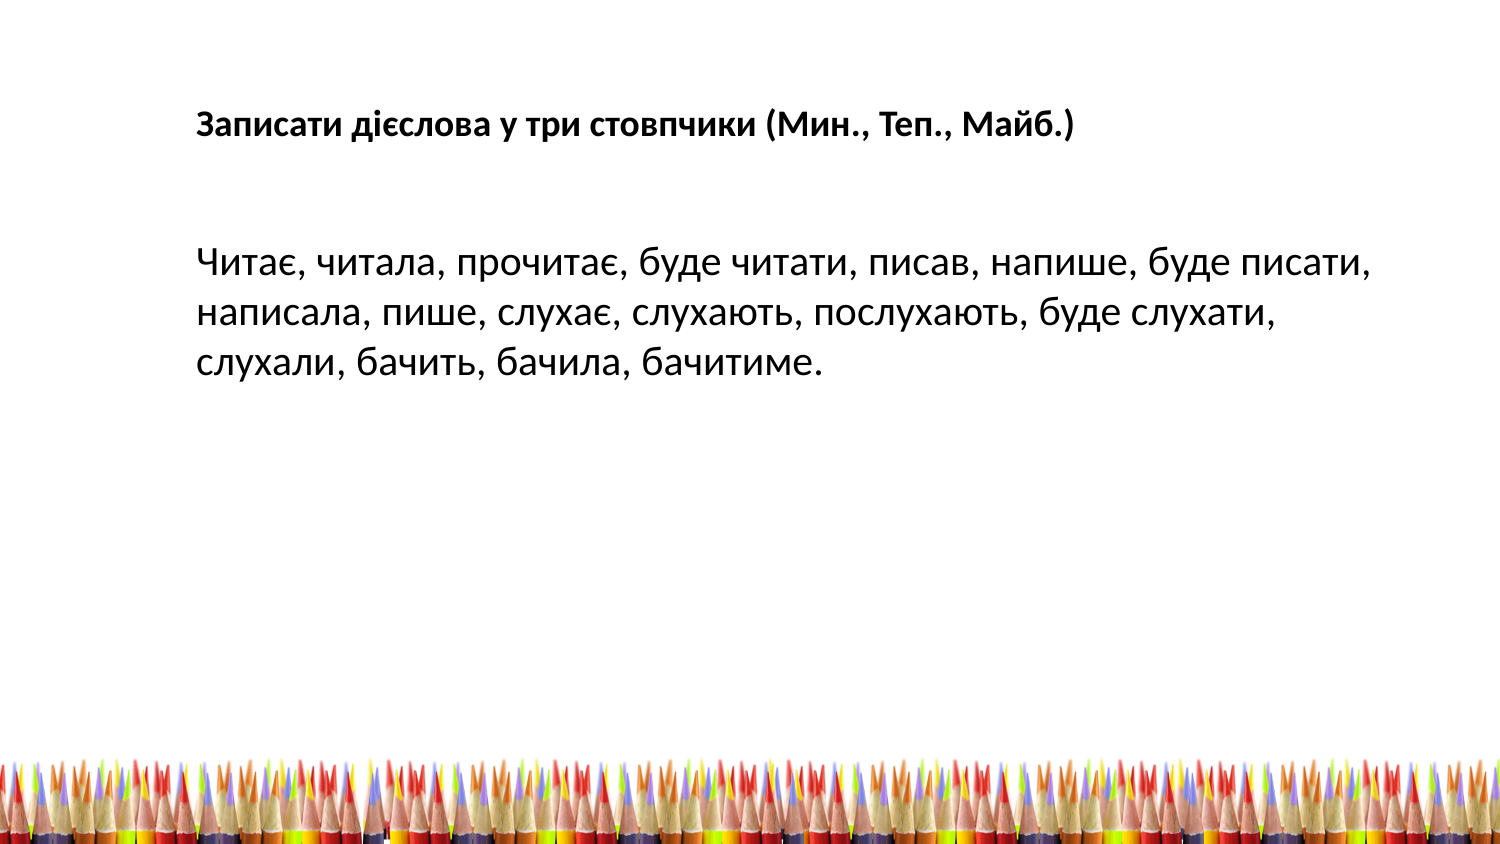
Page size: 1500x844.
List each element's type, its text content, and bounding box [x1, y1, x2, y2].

text_box Читає, читала, прочитає, буде читати, писав, напише, буде писати, написала, пише, слухає, слухають, послухають, буде слухати, слухали, бачить, бачила, бачитиме. [181, 161, 1412, 392]
text_box Записати дієслова у три стовпчики (Мин., Теп., Майб.) [181, 91, 1469, 196]
picture [0, 756, 1500, 844]
